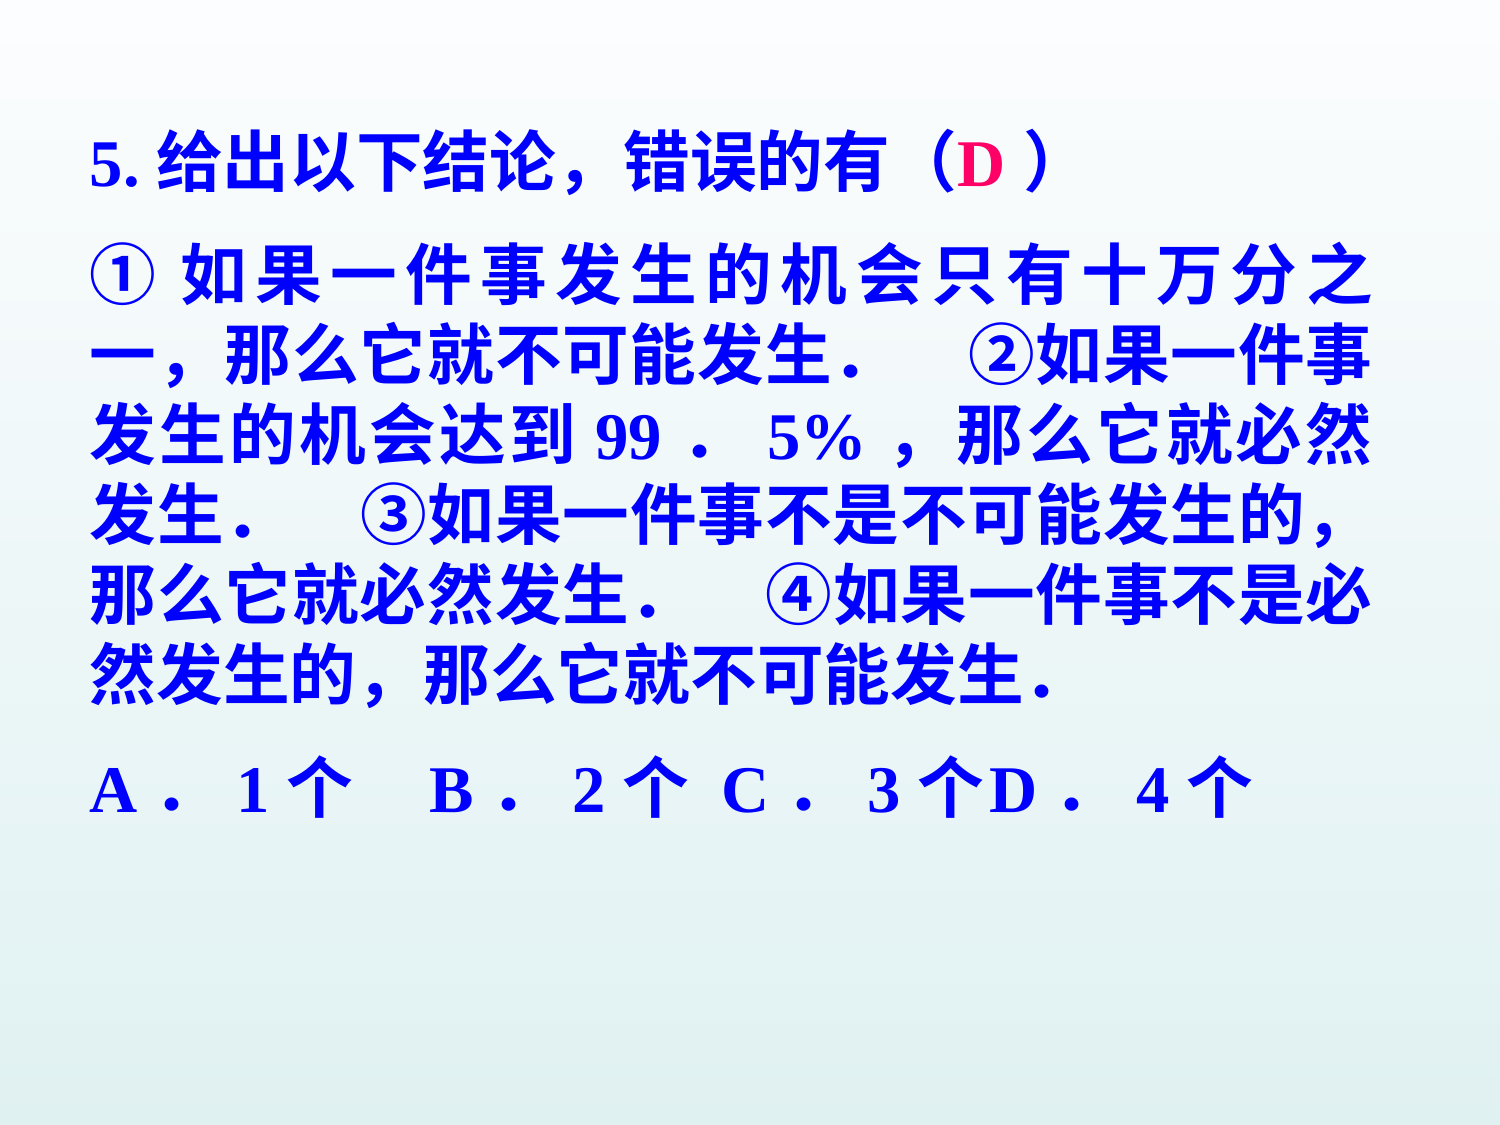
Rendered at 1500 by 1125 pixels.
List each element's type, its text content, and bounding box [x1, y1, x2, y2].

text_box D [862, 112, 1100, 208]
text_box 5.给出以下结论，错误的有（ ） ①如果一件事发生的机会只有十万分之一，那么它就不可能发生． ②如果一件事发生的机会达到99．5%，那么它就必然发生． ③如果一件事不是不可能发生的，那么它就必然发生． ④如果一件事不是必然发生的，那么它就不可能发生． A．1个 B．2个 C．3个 D．4个 [75, 112, 1388, 947]
